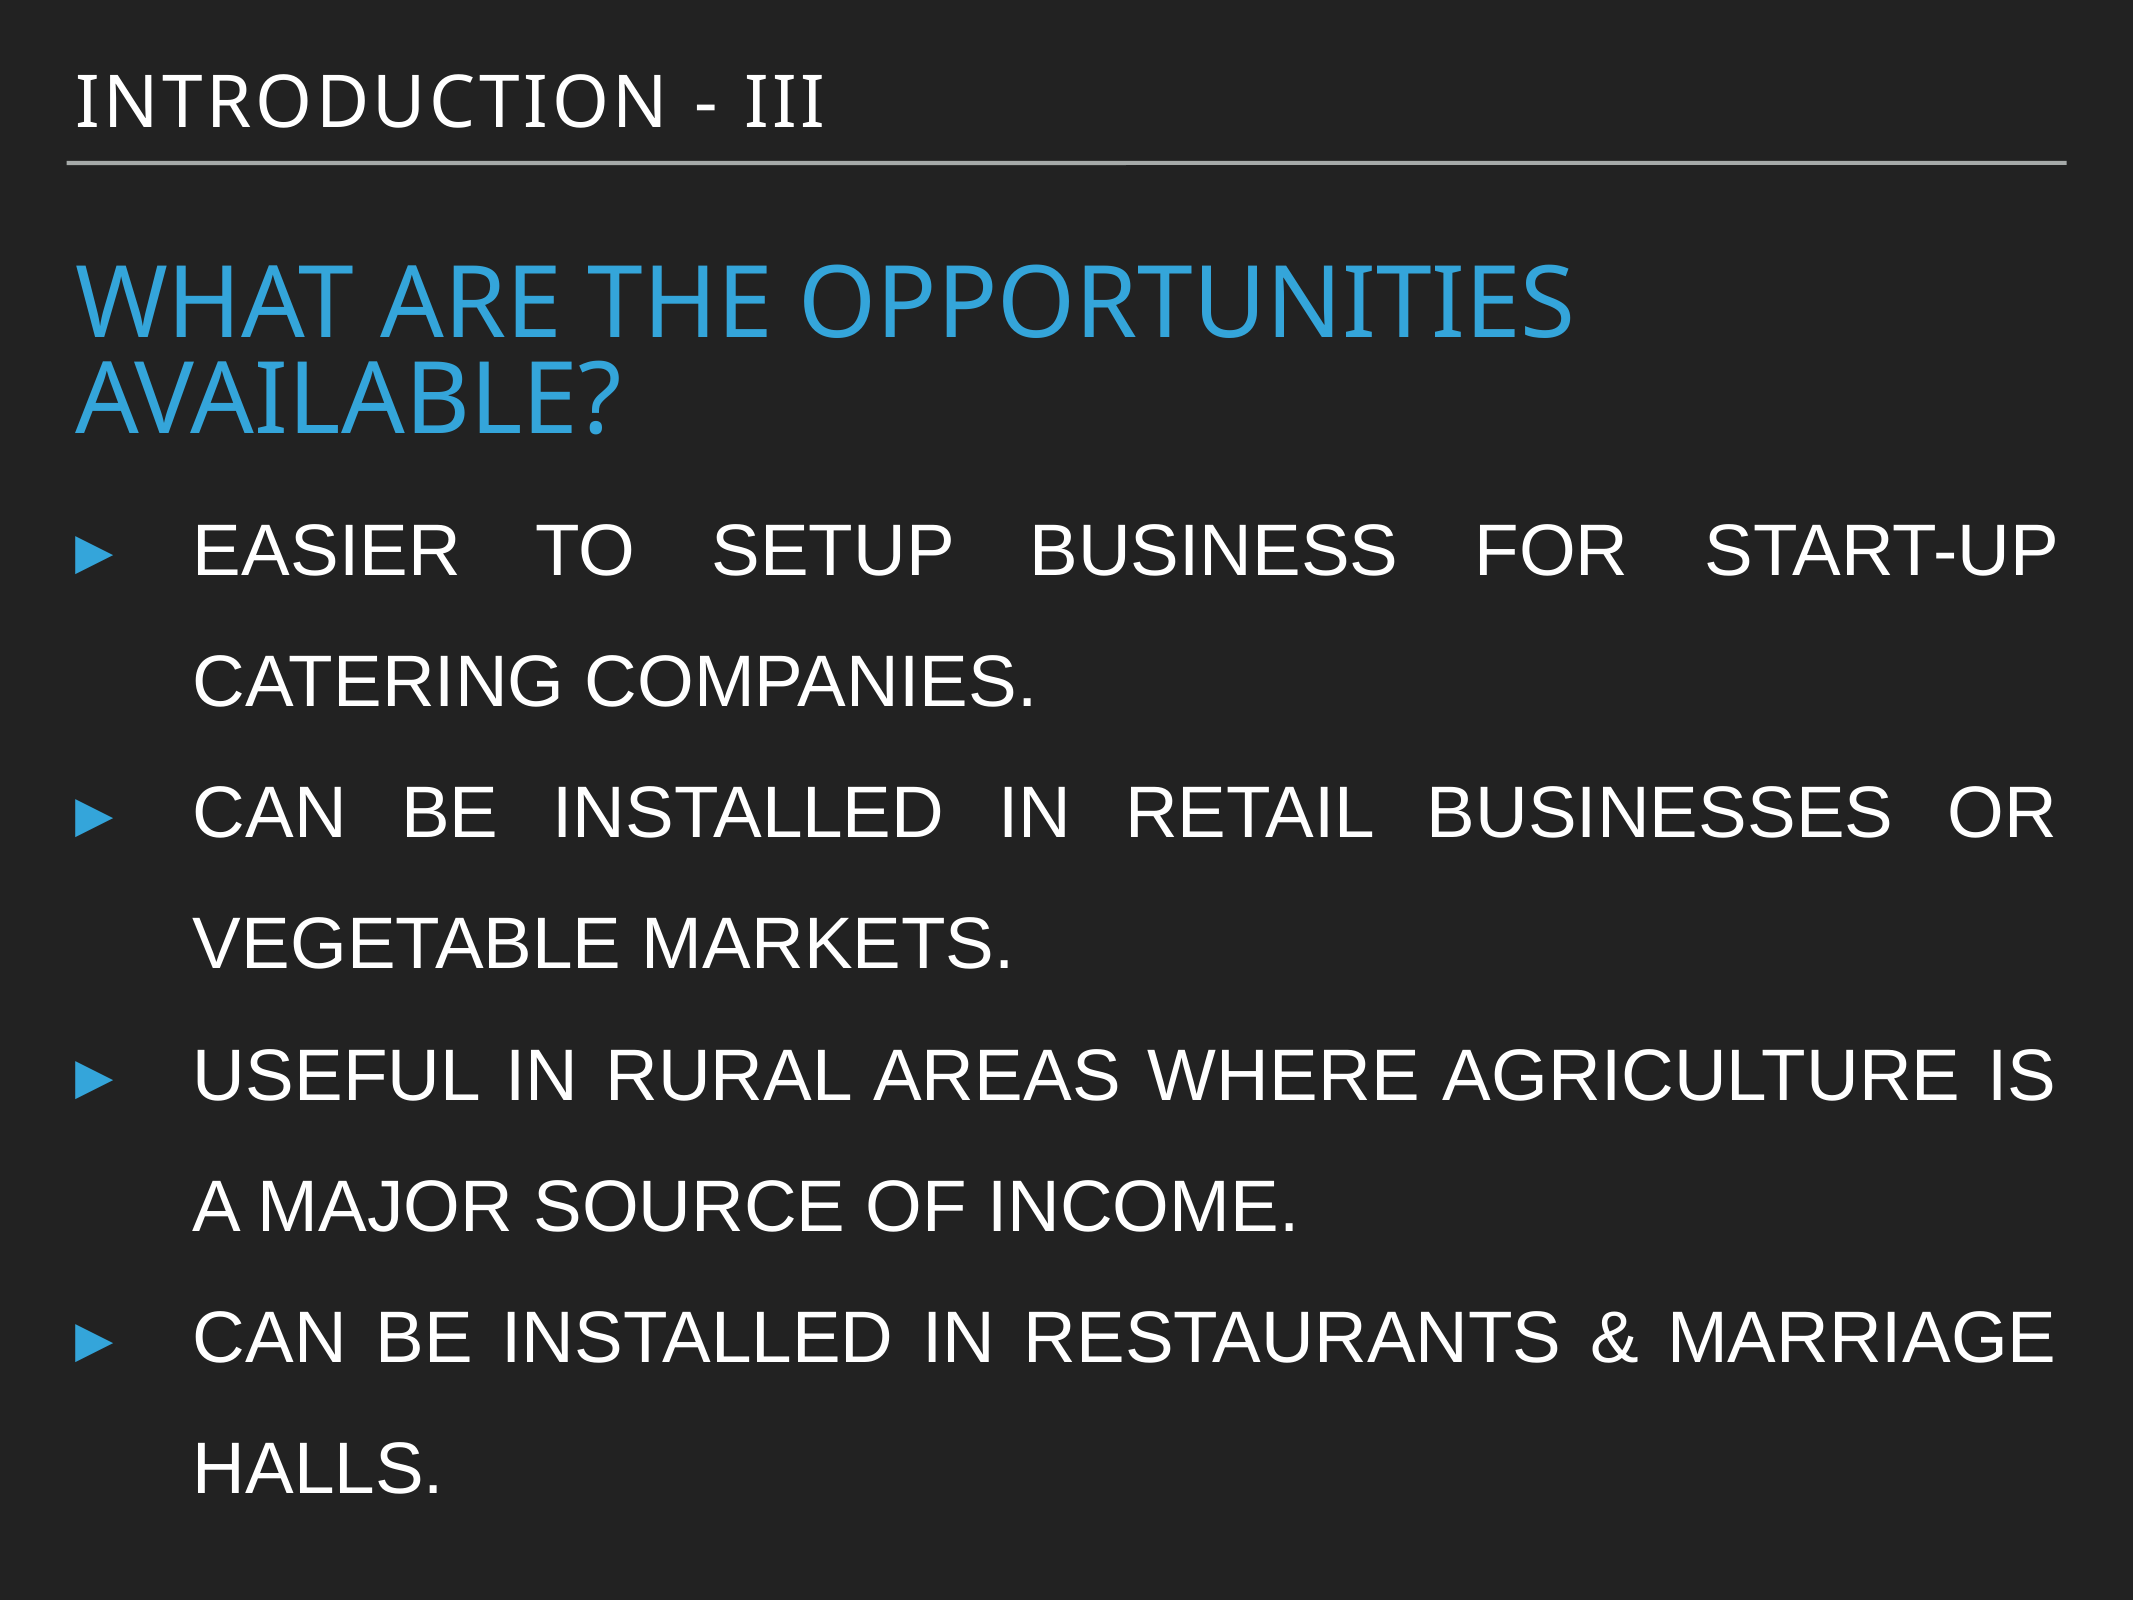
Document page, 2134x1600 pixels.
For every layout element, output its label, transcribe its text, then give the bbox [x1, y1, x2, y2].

list INTRODUCTION - III [66, 47, 1901, 151]
title WHAT ARE THE OPPORTUNITIES AVAILABLE? [66, 251, 2068, 372]
list EASIER TO SETUP BUSINESS FOR START-UP CATERING COMPANIES. CAN BE INSTALLED IN RETAIL BUSINESSES OR VEGETABLE MARKETS. USEFUL IN RURAL AREAS WHERE AGRICULTURE IS A MAJOR SOURCE OF INCOME. CAN BE INSTALLED IN RESTAURANTS & MARRIAGE HALLS. [66, 449, 2068, 1453]
